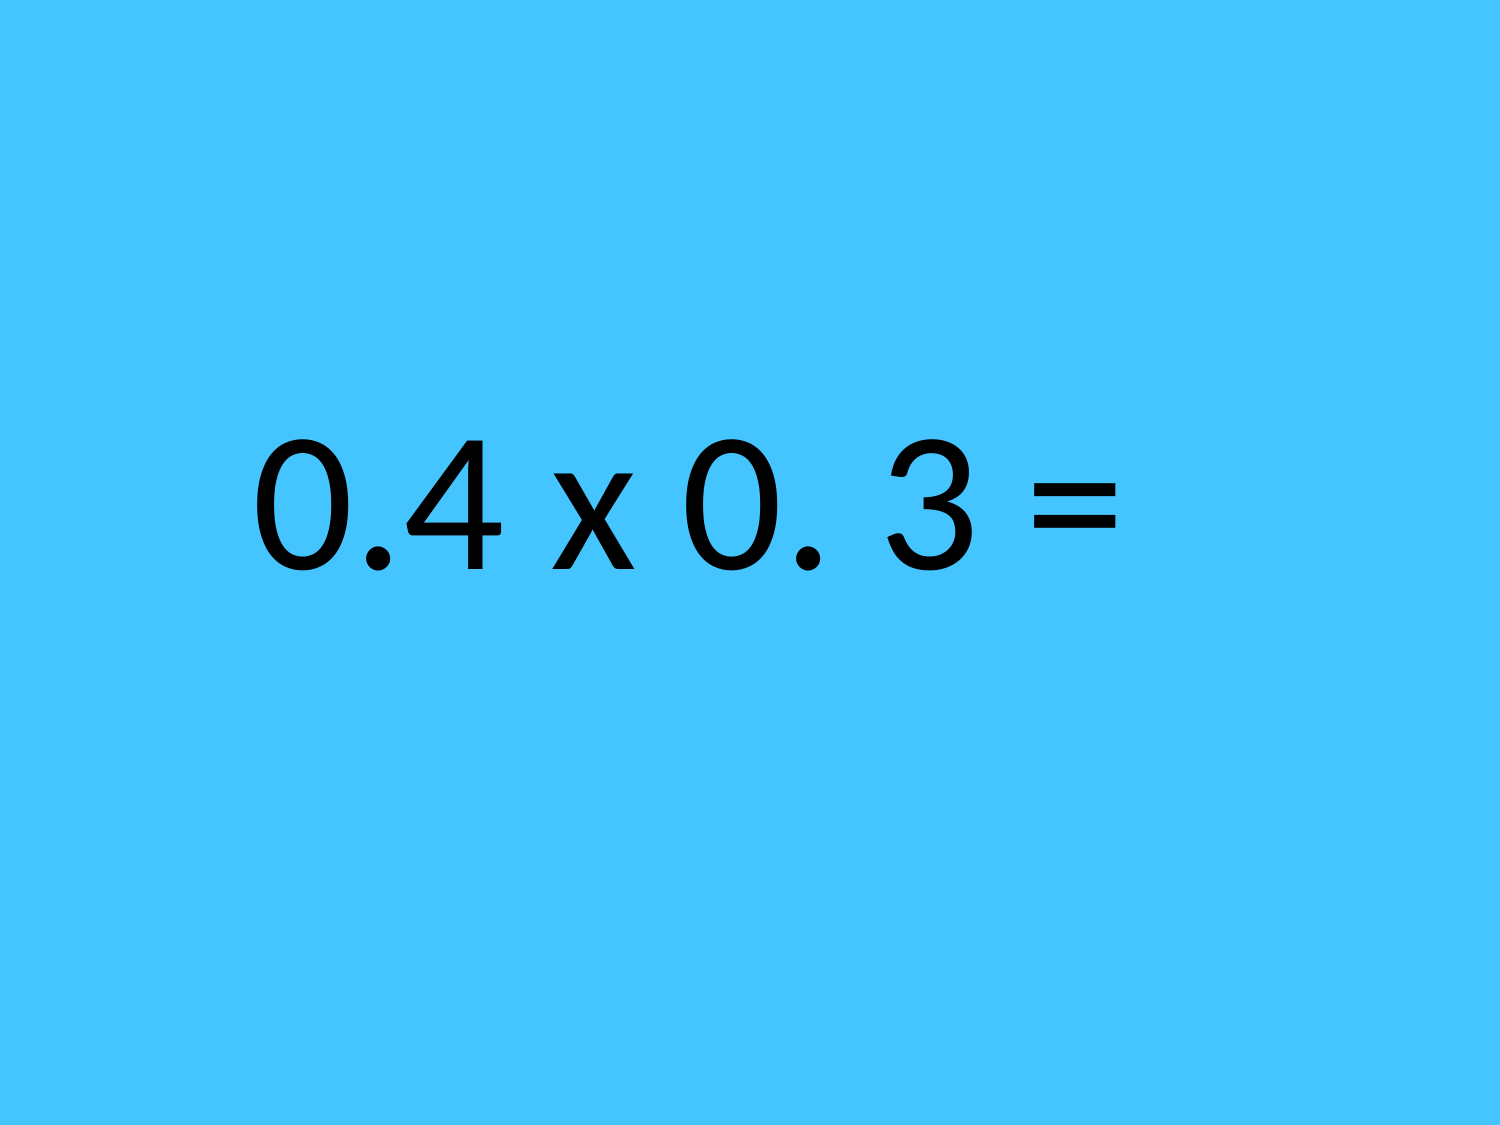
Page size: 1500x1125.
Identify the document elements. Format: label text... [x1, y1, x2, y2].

text_box 0.4 x 0. 3 = [237, 362, 1163, 618]
